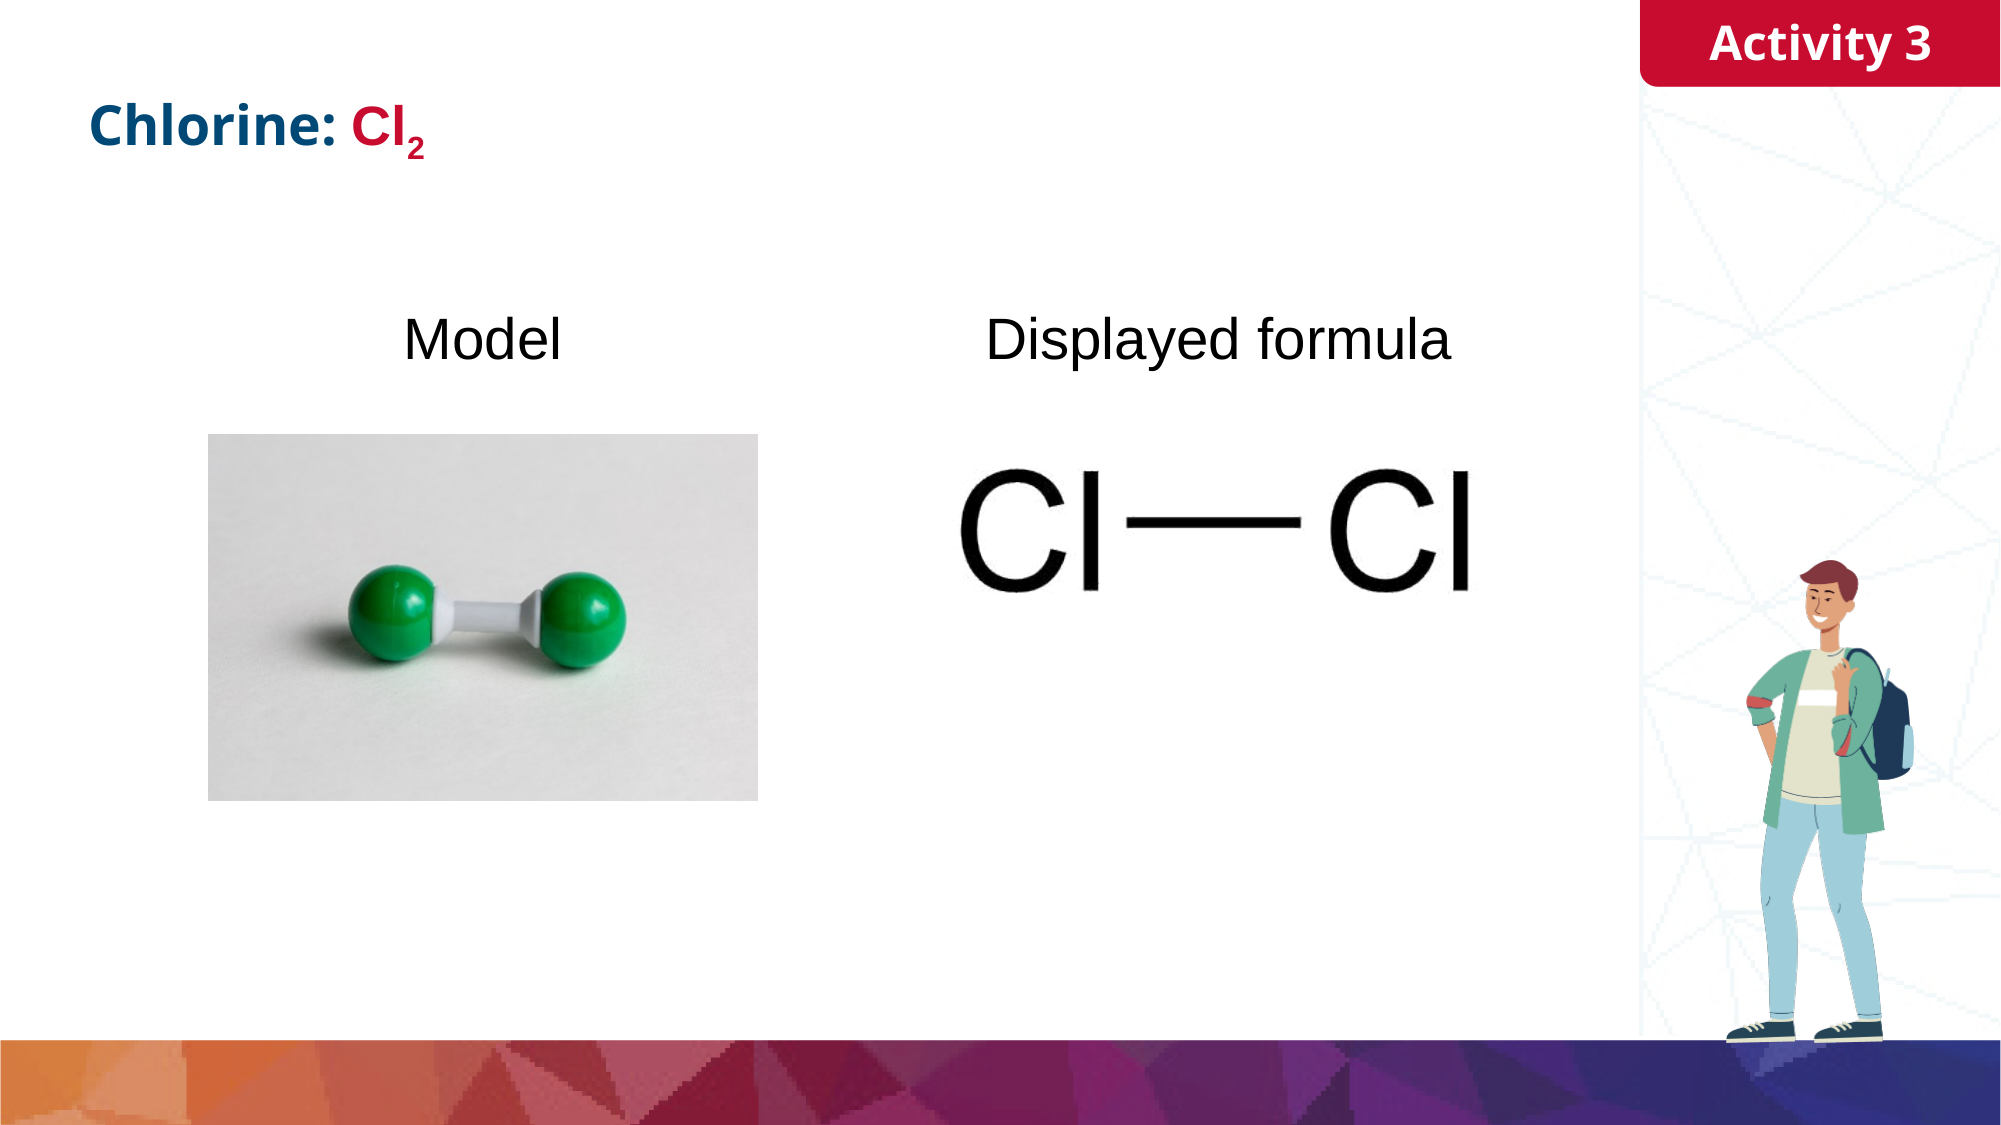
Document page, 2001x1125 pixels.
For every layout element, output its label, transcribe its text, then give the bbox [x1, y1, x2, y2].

picture [0, 0, 2001, 1125]
picture [940, 434, 1492, 603]
picture [208, 434, 758, 801]
text_box Model [208, 314, 758, 387]
title Chlorine: Cl2 [88, 88, 1566, 161]
text_box Displayed formula [944, 314, 1494, 387]
